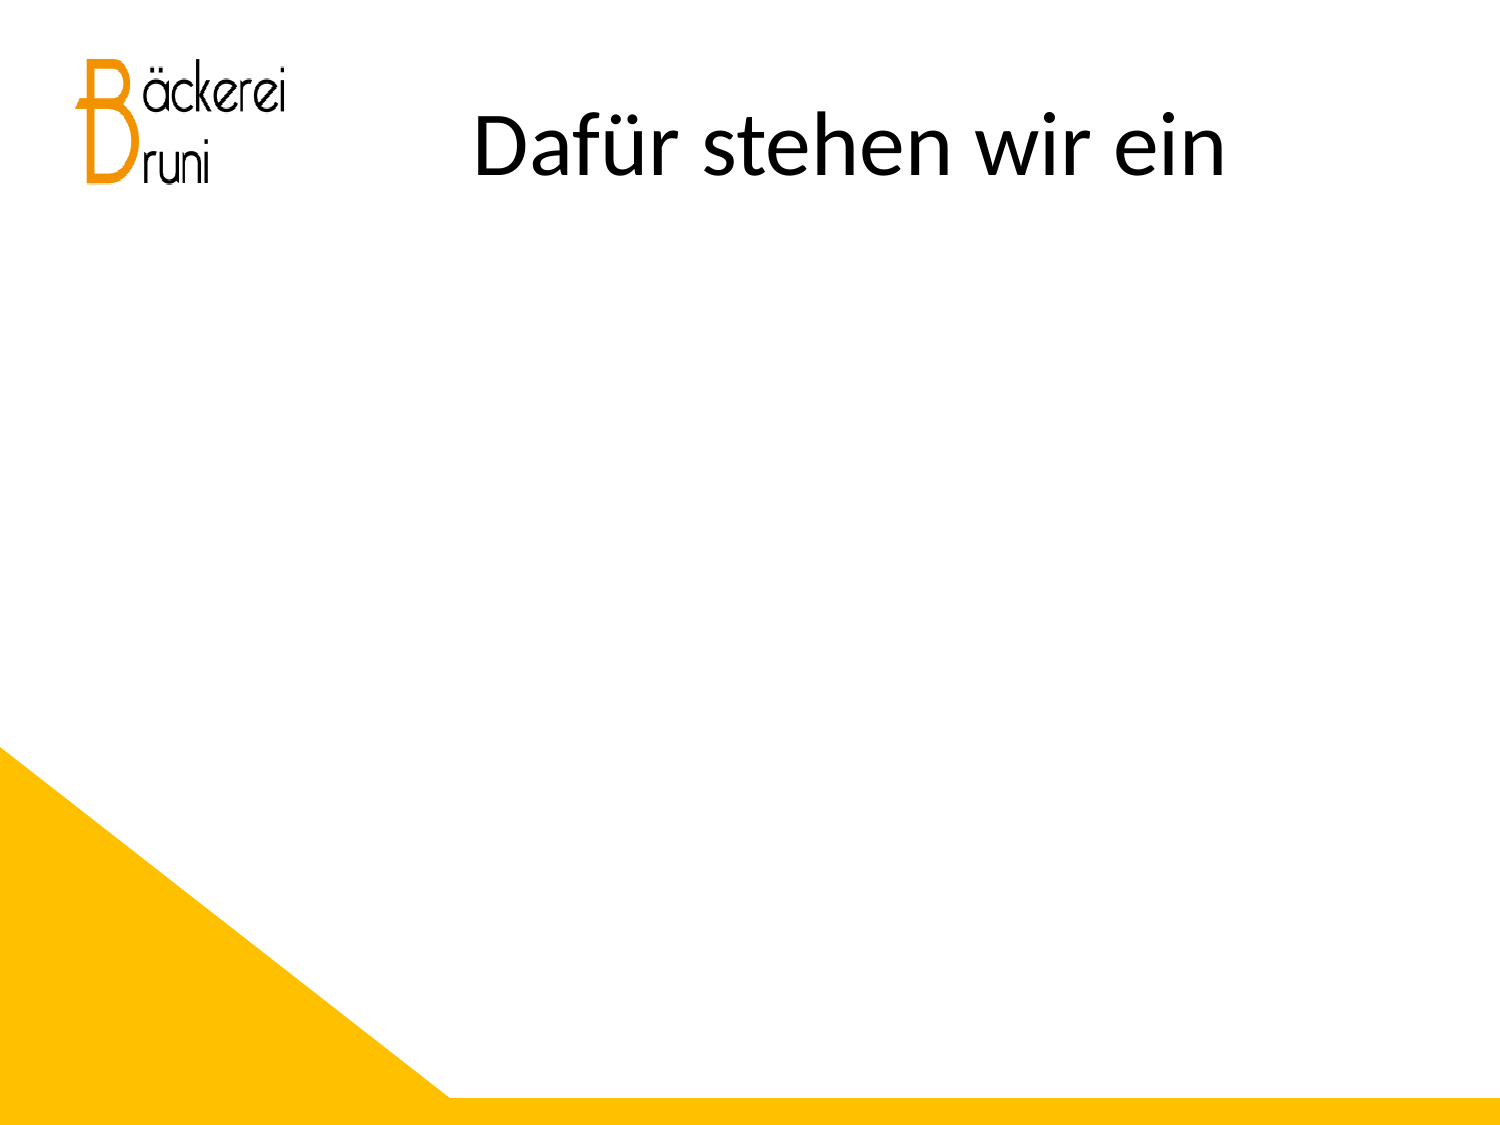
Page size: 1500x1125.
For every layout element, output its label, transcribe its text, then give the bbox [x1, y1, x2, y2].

picture [66, 42, 302, 201]
title Dafür stehen wir ein [277, 45, 1425, 233]
